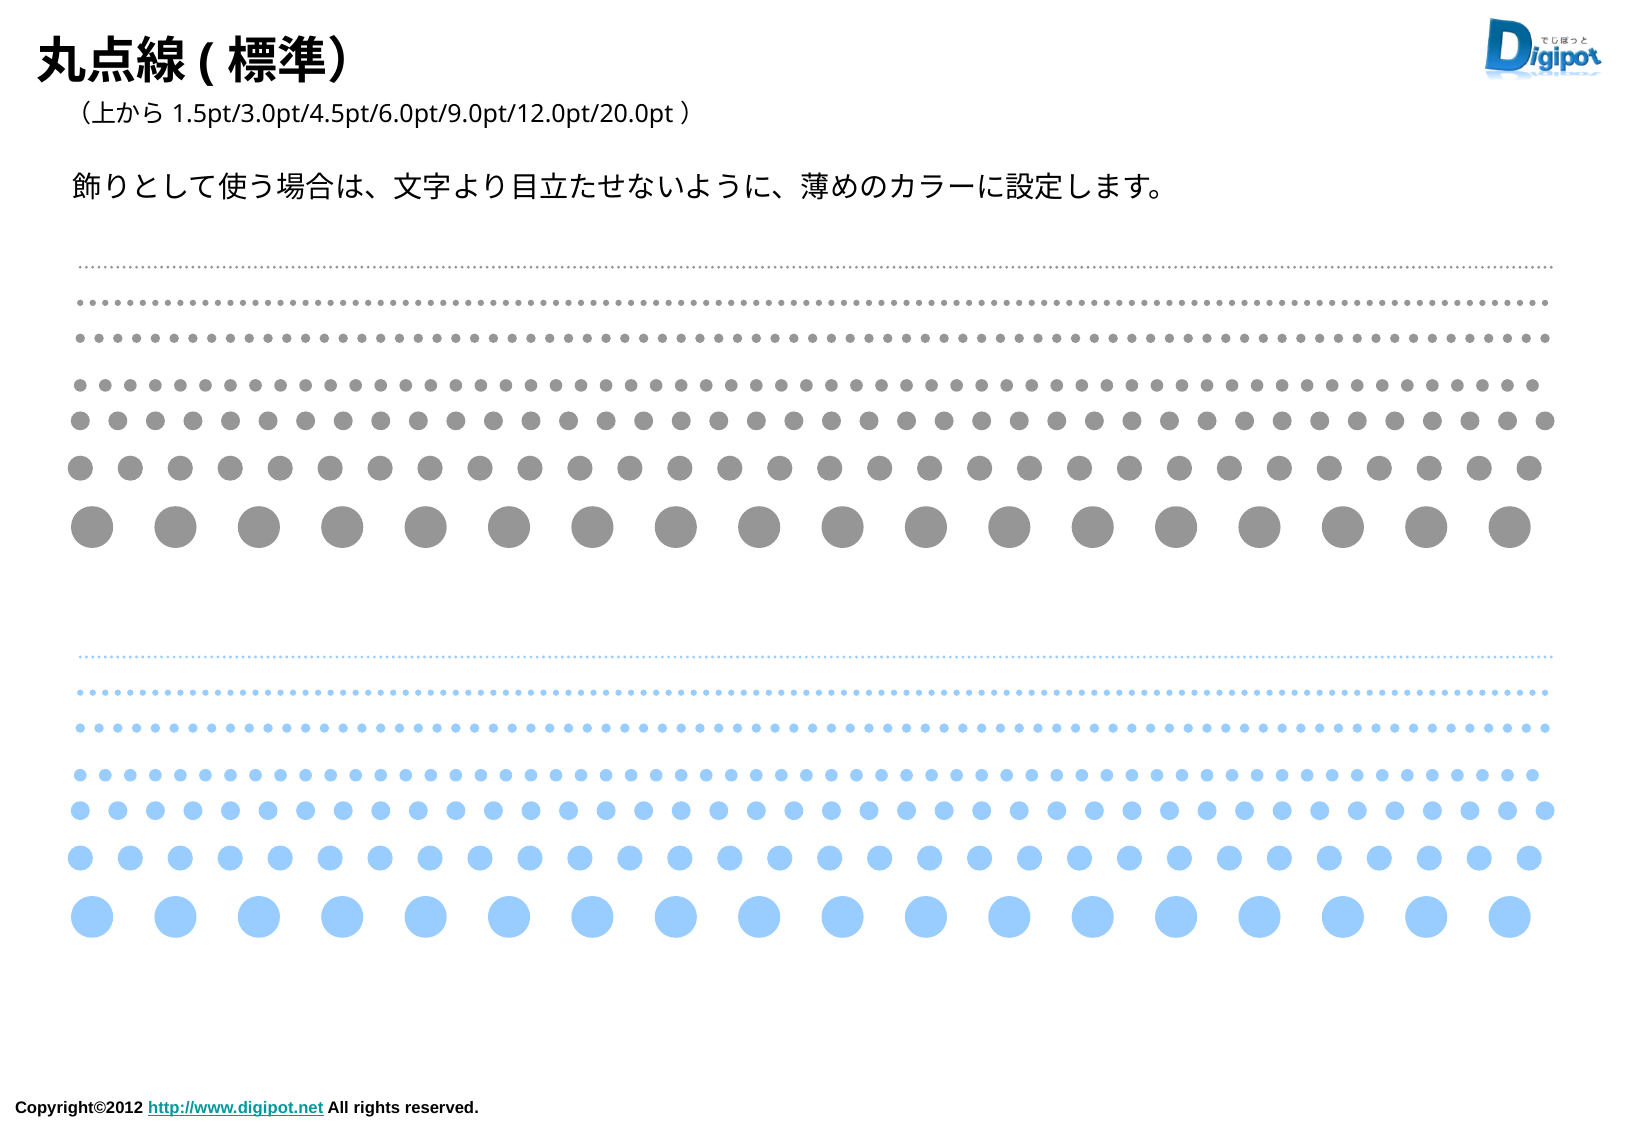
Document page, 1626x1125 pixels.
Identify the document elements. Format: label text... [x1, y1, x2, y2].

title 丸点線(標準） [21, 19, 881, 98]
text_box 飾りとして使う場合は、文字より目立たせないように、薄めのカラーに設定します。 [58, 160, 1194, 211]
text_box （上から1.5pt/3.0pt/4.5pt/6.0pt/9.0pt/12.0pt/20.0pt） [51, 90, 721, 135]
picture [1485, 18, 1602, 82]
